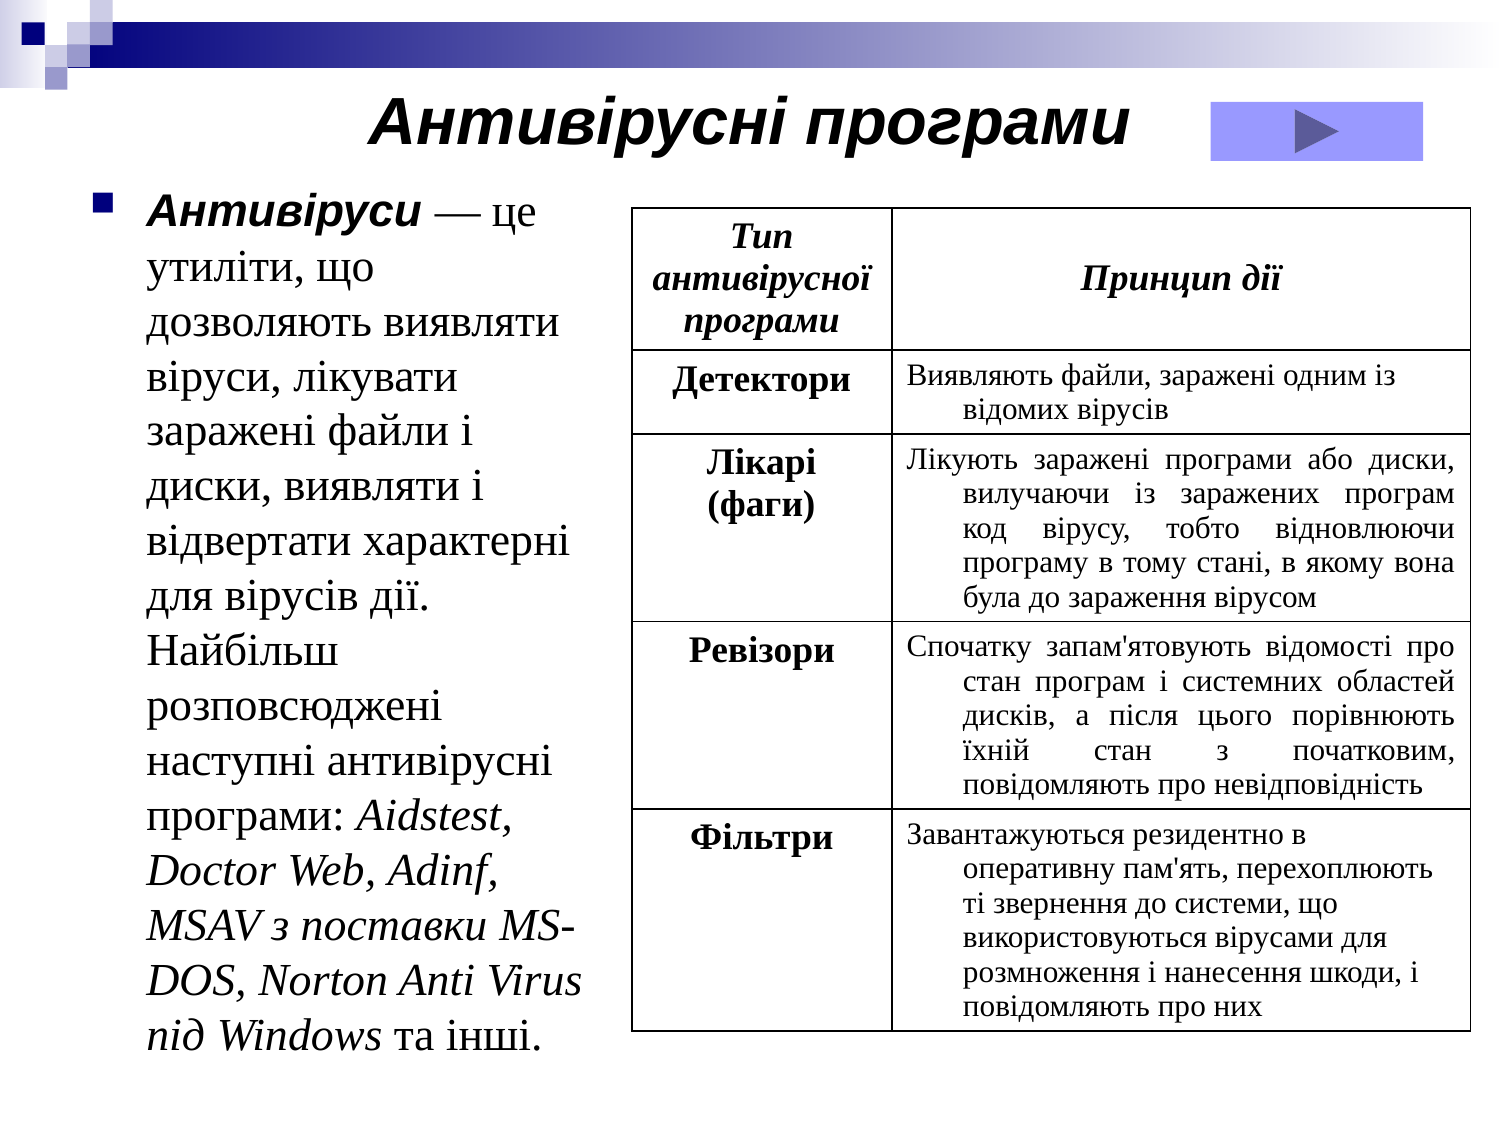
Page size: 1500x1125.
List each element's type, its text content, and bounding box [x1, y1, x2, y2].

table_cell Завантажуються резидентно в оперативну пам'ять, перехоплюють ті звернення до системи, що використовуються вірусами для розмноження і нанесення шкоди, і повідомляють про них [893, 810, 1470, 1030]
text_box [1210, 101, 1424, 161]
list Антивіруси — це утиліти, що дозволяють виявляти віруси, лікувати заражені файли і диски, виявляти і відвертати характерні для вірусів дії. Найбільш розповсюджені наступні антивірусні програми: Aidstest, Doctor Web, Adinf, MSAV з поставки MS-DOS, Norton Anti Virus під Windows та інші. [74, 172, 621, 963]
table_cell Лікарі (фаги) [633, 435, 891, 621]
title Антивірусні програми [74, 74, 1426, 162]
table_cell Виявляють файли, заражені одним із відомих вірусів [893, 351, 1470, 433]
table_header Тип антивірусної програми [633, 209, 891, 349]
table_header Принцип дії [893, 209, 1470, 349]
table_cell Лікують заражені програми або диски, вилучаючи із заражених програм код вірусу, тобто відновлюючи програму в тому стані, в якому вона була до зараження вірусом [893, 435, 1470, 621]
table_cell Фільтри [633, 810, 891, 1030]
table_cell Ревізори [633, 622, 891, 808]
table_cell Спочатку запам'ятовують відомості про стан програм і системних областей дисків, а після цього порівнюють їхній стан з початковим, повідомляють про невідповідність [893, 622, 1470, 808]
table_cell Детектори [633, 351, 891, 433]
